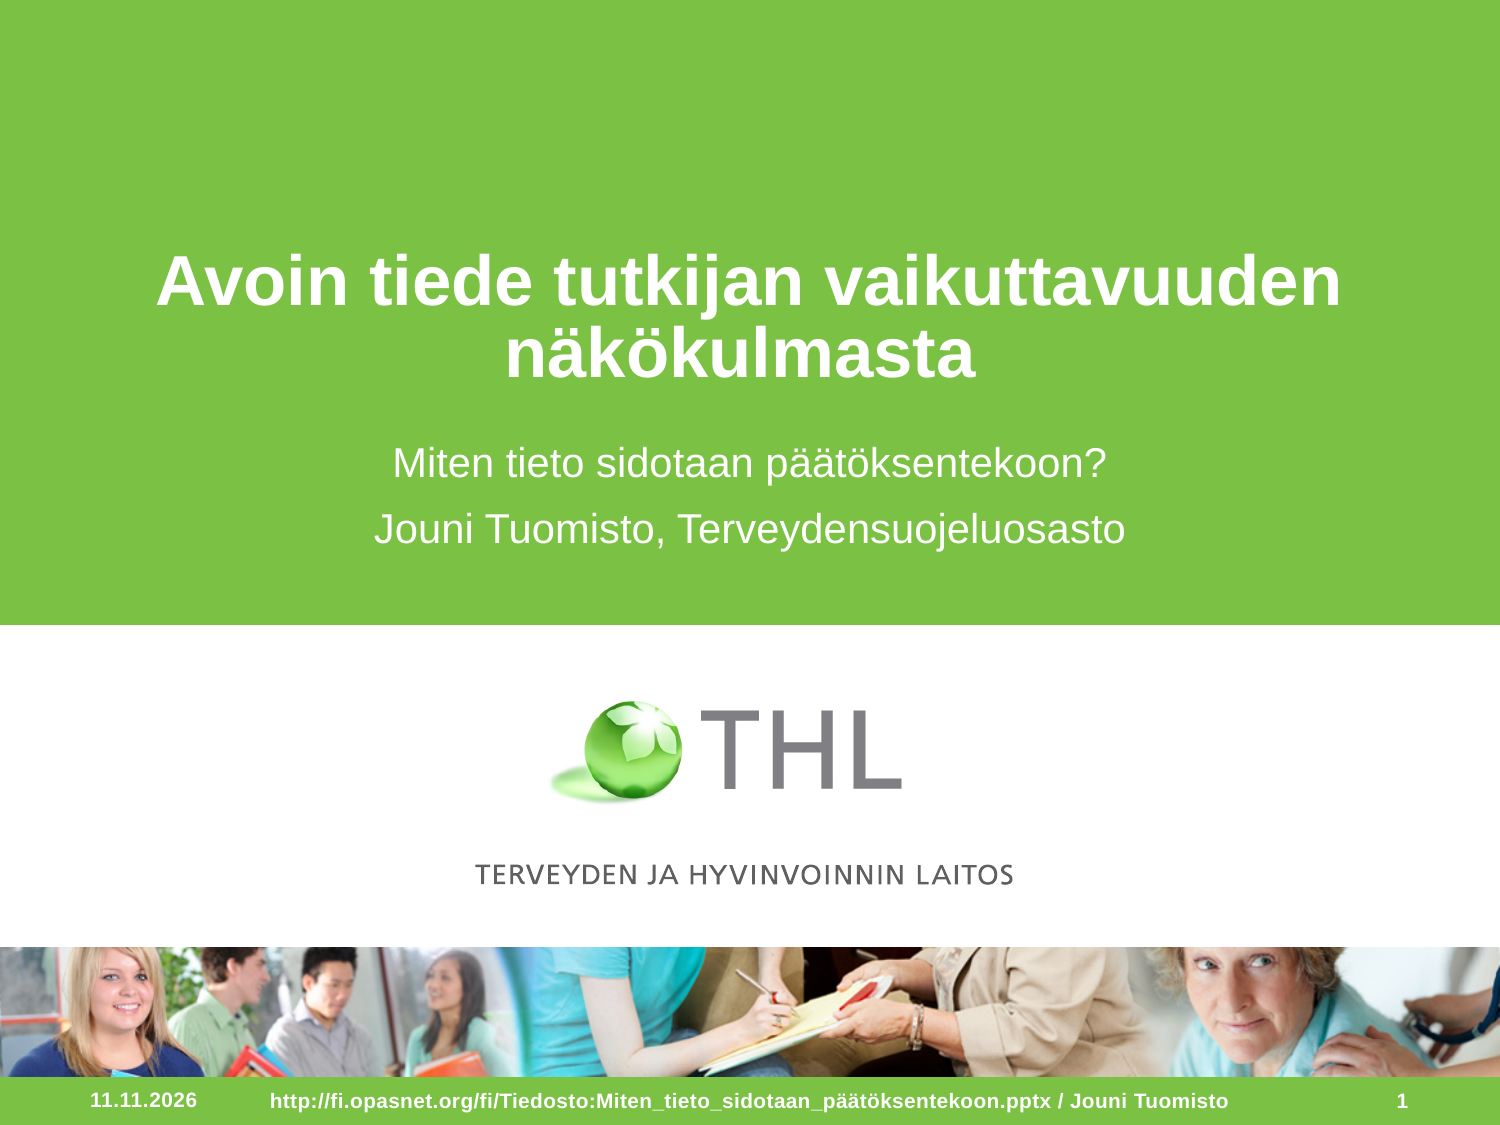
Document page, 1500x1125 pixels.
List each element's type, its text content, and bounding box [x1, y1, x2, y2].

picture [0, 947, 1500, 1077]
slide_number 1 [1247, 1085, 1424, 1118]
subtitle Miten tieto sidotaan päätöksentekoon? Jouni Tuomisto, Terveydensuojeluosasto [76, 431, 1424, 588]
picture [512, 662, 940, 837]
title Avoin tiede tutkijan vaikuttavuuden näkökulmasta [76, 187, 1424, 401]
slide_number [74, 1085, 253, 1118]
footer http://fi.opasnet.org/fi/Tiedosto:Miten_tieto_sidotaan_päätöksentekoon.pptx / Jouni Tuomisto [253, 1085, 1247, 1118]
